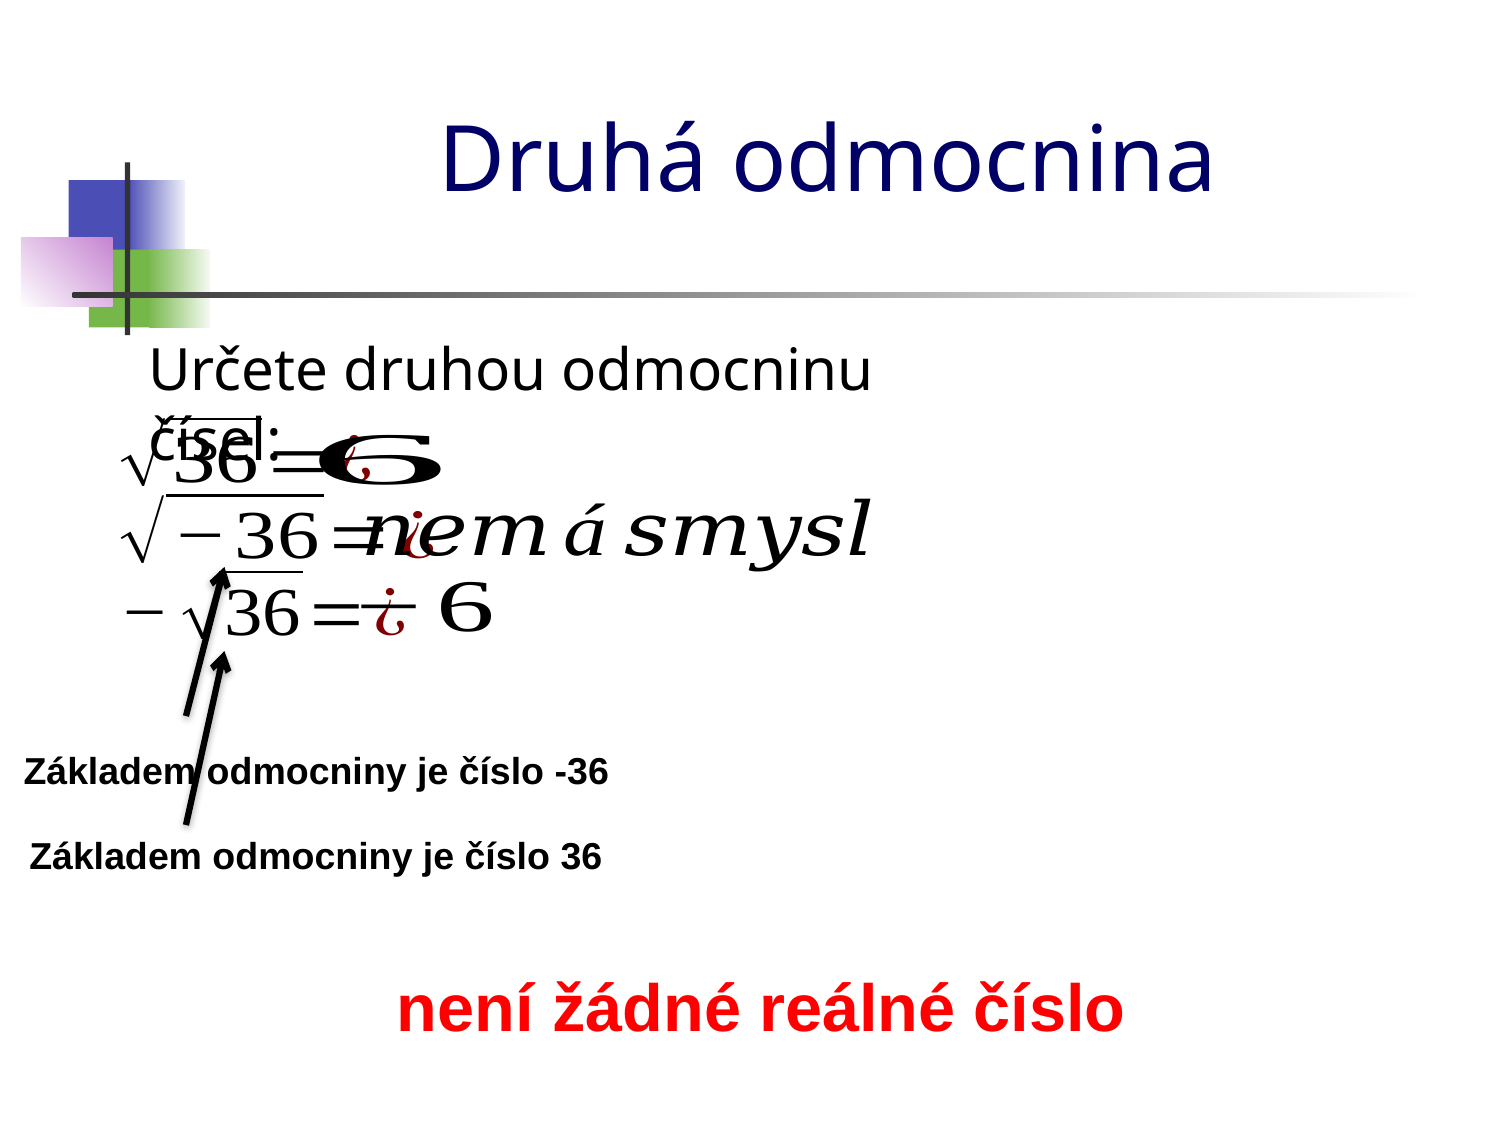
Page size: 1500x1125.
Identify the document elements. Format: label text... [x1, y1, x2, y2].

title Druhá odmocnina [188, 34, 1468, 276]
text_box Základem odmocniny je číslo 36 [14, 825, 626, 885]
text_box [185, 566, 225, 650]
text_box Základem odmocniny je číslo -36 [229, 739, 635, 800]
text_box Základem odmocniny je číslo -36 [8, 739, 180, 800]
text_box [185, 650, 225, 826]
list Určete druhou odmocninu čísel: [117, 324, 1028, 408]
